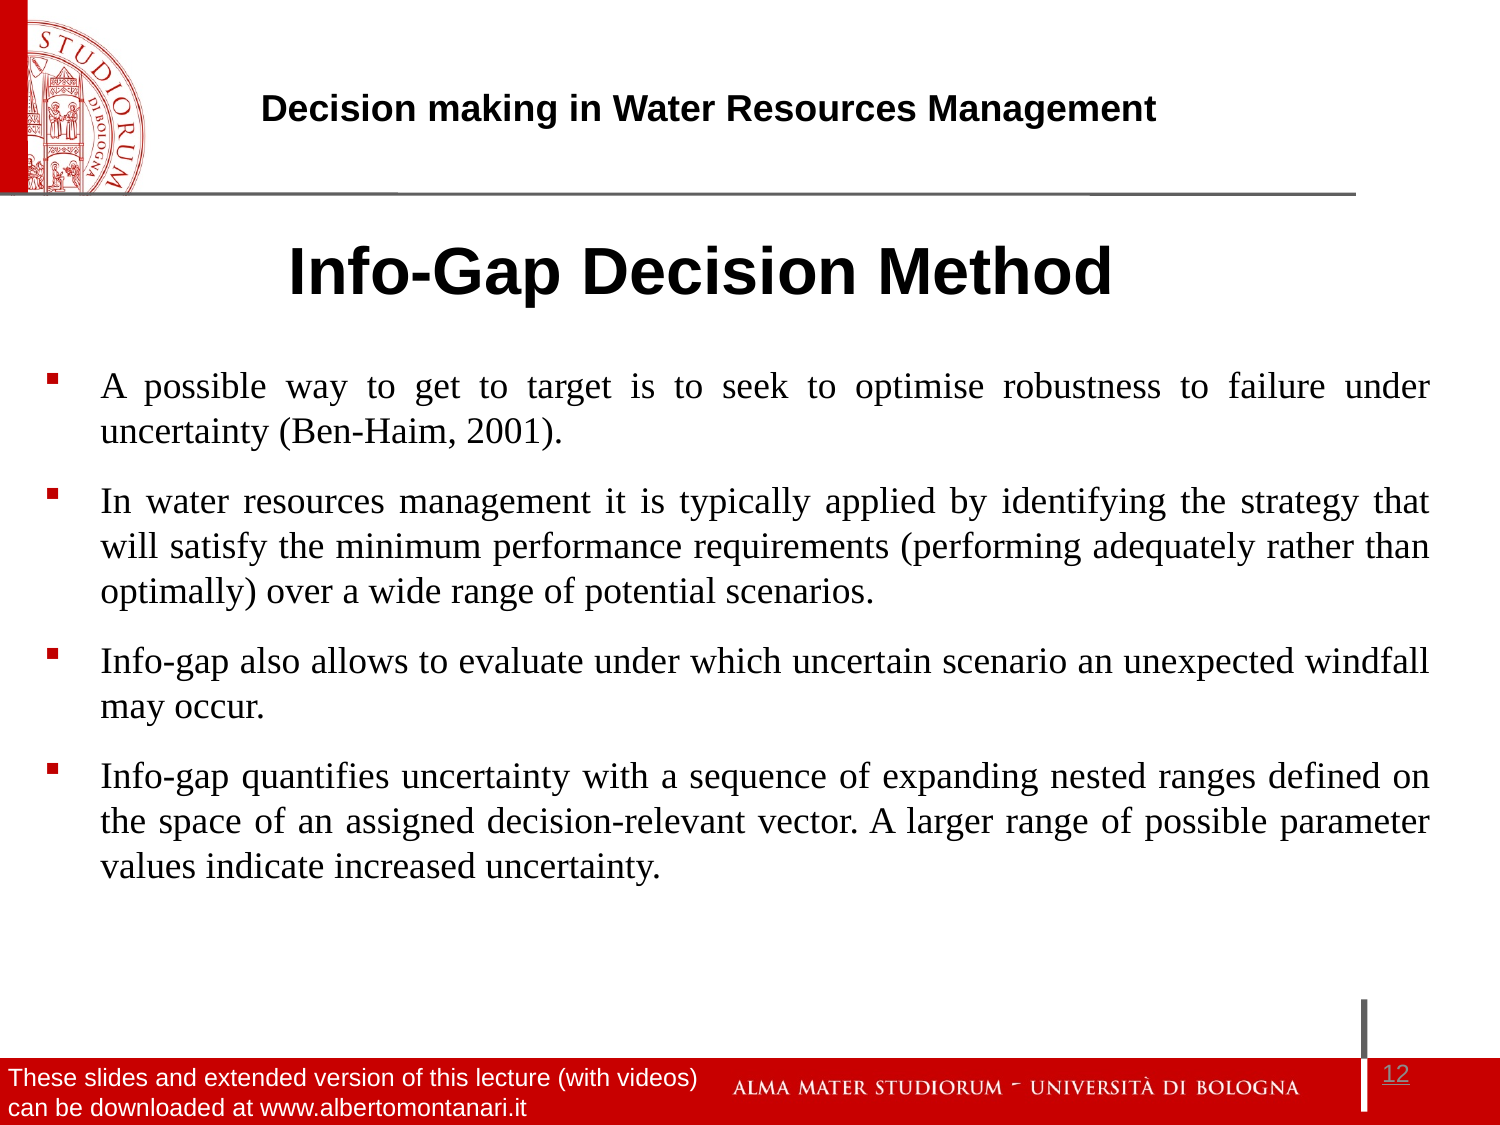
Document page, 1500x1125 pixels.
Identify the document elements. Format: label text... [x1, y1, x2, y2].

list A possible way to get to target is to seek to optimise robustness to failure under uncertainty (Ben-Haim, 2001). In water resources management it is typically applied by identifying the strategy that will satisfy the minimum performance requirements (performing adequately rather than optimally) over a wide range of potential scenarios. Info-gap also allows to evaluate under which uncertain scenario an unexpected windfall may occur. Info-gap quantifies uncertainty with a sequence of expanding nested ranges defined on the space of an assigned decision-relevant vector. A larger range of possible parameter values indicate increased uncertainty. [29, 353, 1447, 1006]
picture [0, 1058, 1500, 1125]
picture [28, 16, 151, 192]
slide_number 12 [1074, 1042, 1425, 1103]
text_box Info-Gap Decision Method [105, 220, 1298, 316]
